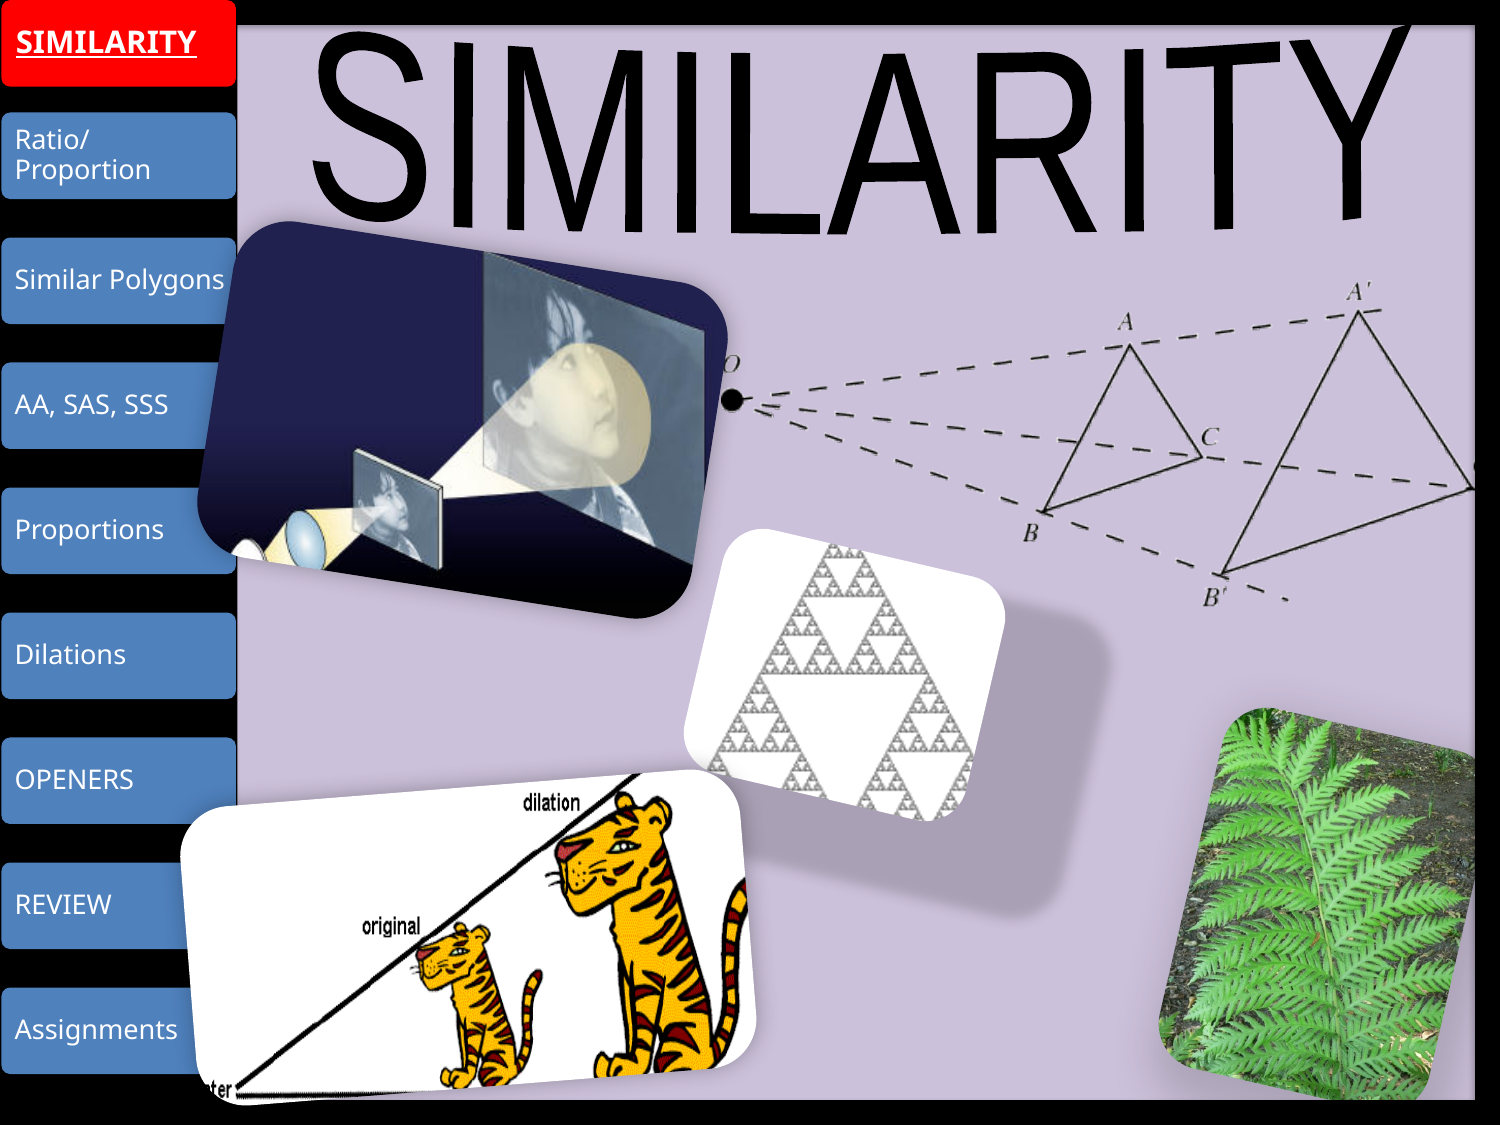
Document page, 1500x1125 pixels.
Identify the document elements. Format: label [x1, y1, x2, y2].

text_box [0, 0, 238, 1125]
text_box [238, 0, 1500, 1125]
picture [212, 249, 713, 591]
picture [187, 787, 750, 1088]
